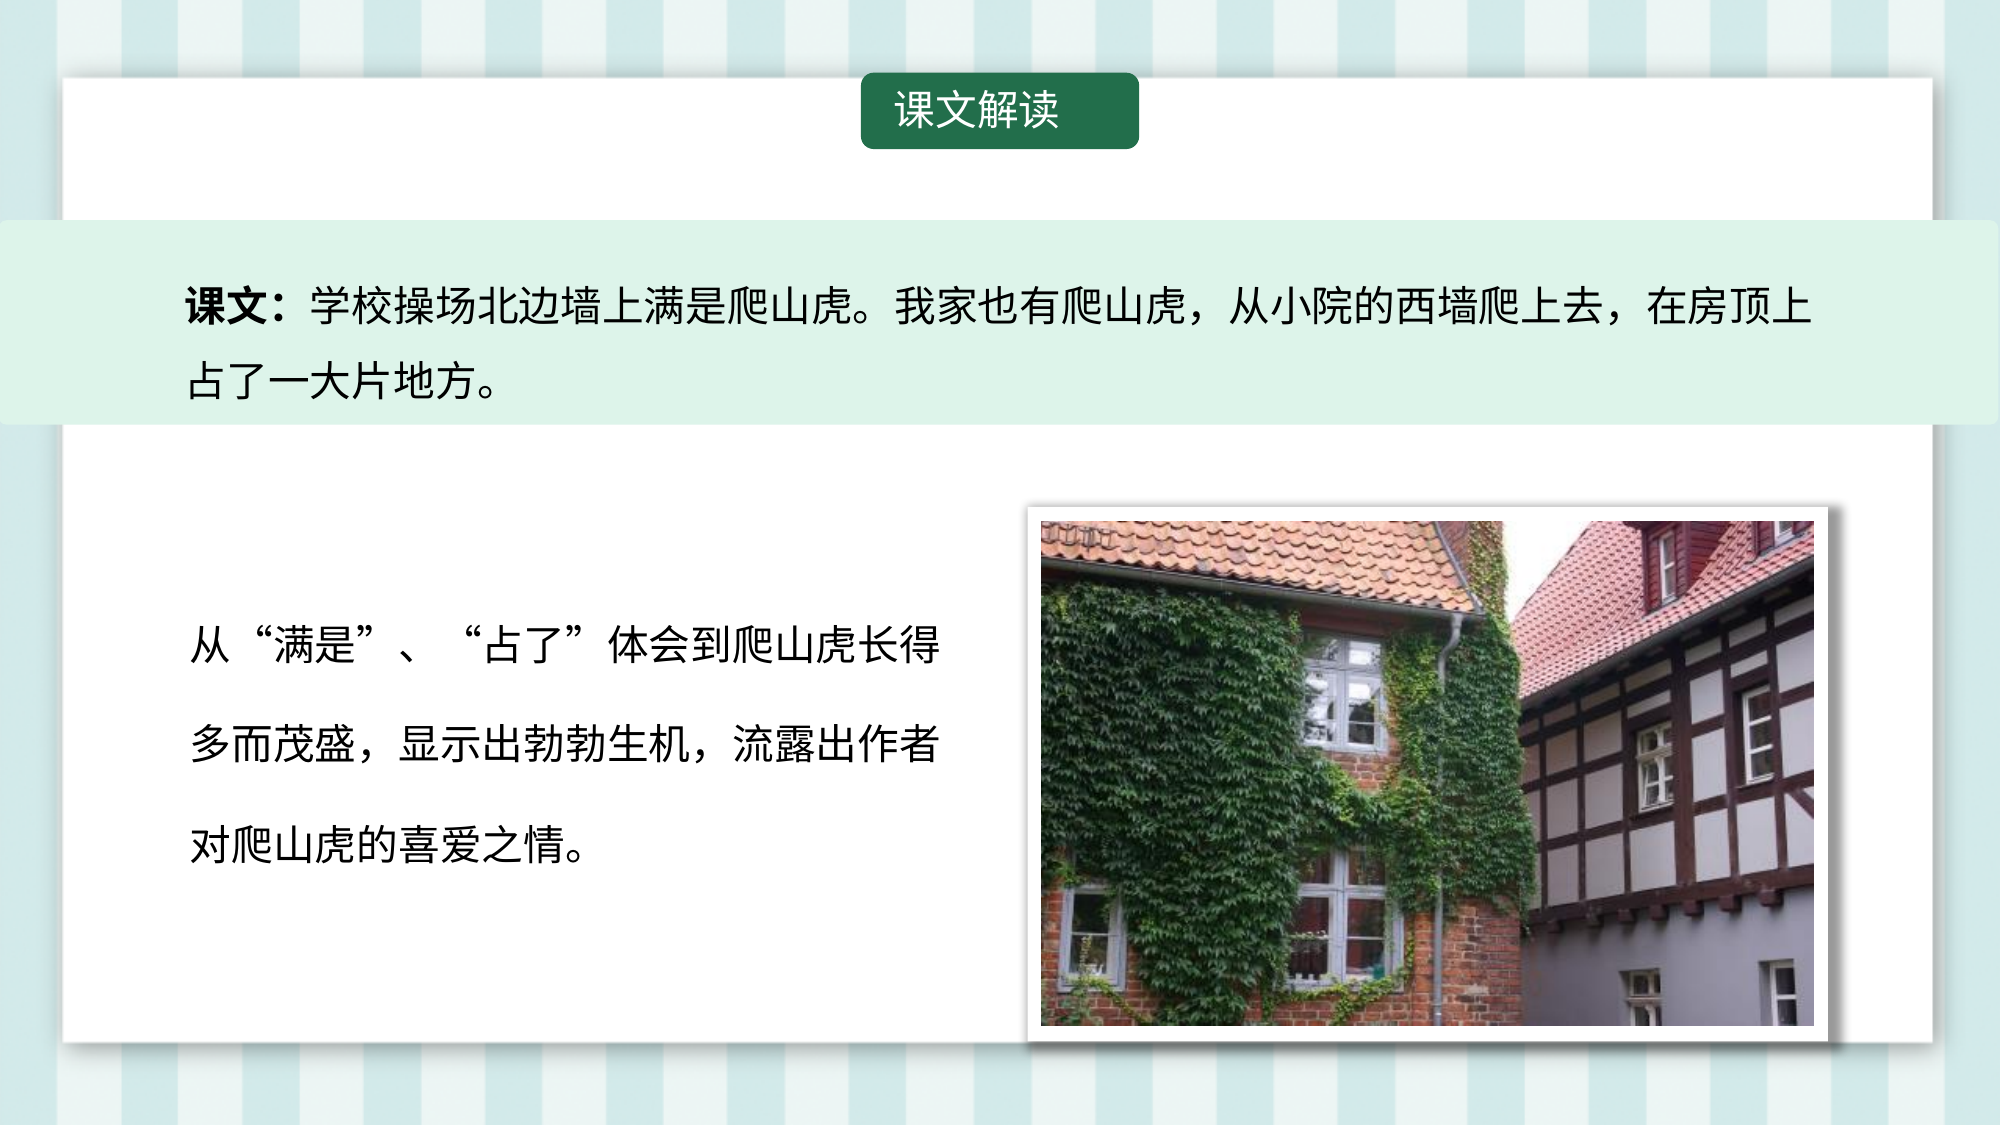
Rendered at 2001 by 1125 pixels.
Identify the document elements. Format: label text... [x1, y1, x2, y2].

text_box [860, 72, 1140, 150]
text_box [0, 219, 2000, 426]
text_box [1027, 506, 1829, 1042]
picture [0, 419, 2000, 1125]
text_box 从“满是”、“占了”体会到爬山虎长得多而茂盛，显示出勃勃生机，流露出作者对爬山虎的喜爱之情。 [174, 560, 957, 876]
text_box 课文：学校操场北边墙上满是爬山虎。我家也有爬山虎，从小院的西墙爬上去，在房顶上占了一大片地方。 [170, 247, 1833, 413]
picture [0, 0, 2000, 226]
